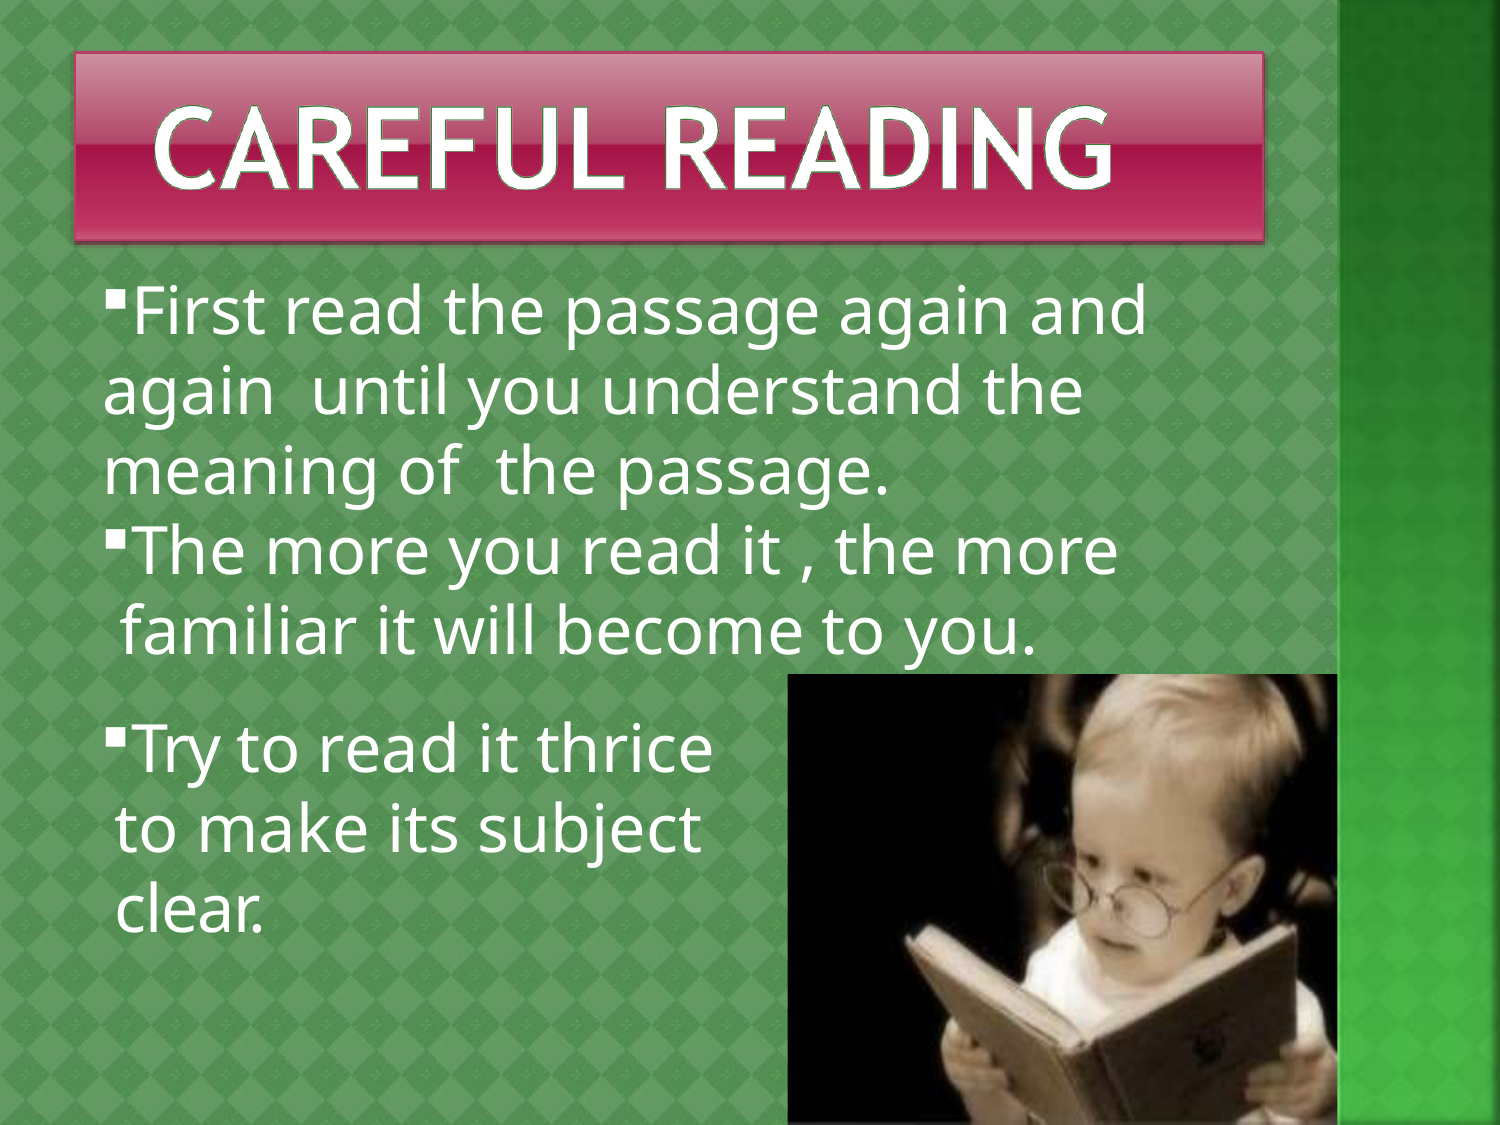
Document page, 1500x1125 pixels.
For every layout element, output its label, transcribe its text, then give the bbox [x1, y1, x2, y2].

text_box [1337, 0, 1500, 1125]
text_box First read the passage again and again until you understand the meaning of the passage. The more you read it , the more familiar it will become to you. Try to read it thrice to make its subject clear. [100, 265, 1303, 946]
text_box [75, 52, 1263, 240]
text_box [154, 105, 1111, 190]
picture [0, 0, 1337, 1125]
text_box [67, 49, 1271, 252]
text_box [787, 674, 1338, 1125]
